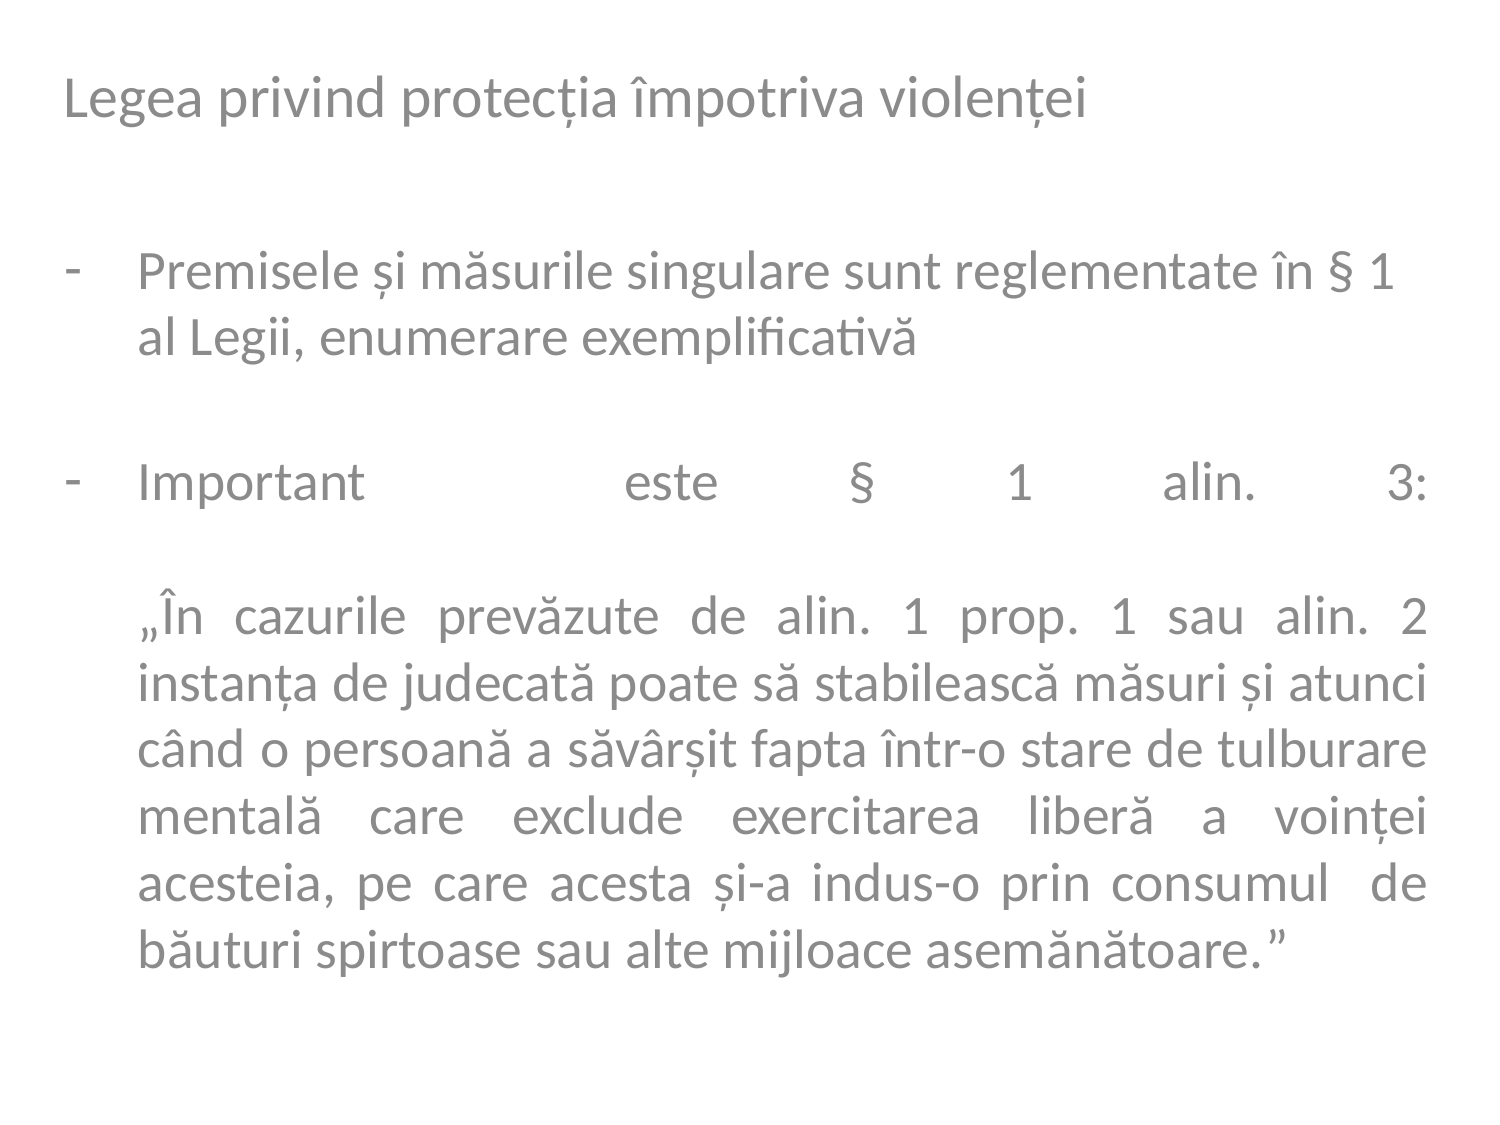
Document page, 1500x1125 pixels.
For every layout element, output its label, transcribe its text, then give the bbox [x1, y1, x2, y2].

subtitle Legea privind protecția împotriva violenței Premisele și măsurile singulare sunt reglementate în § 1 al Legii, enumerare exemplificativă Important este § 1 alin. 3: „În cazurile prevăzute de alin. 1 prop. 1 sau alin. 2 instanța de judecată poate să stabilească măsuri și atunci când o persoană a săvârșit fapta într-o stare de tulburare mentală care exclude exercitarea liberă a voinței acesteia, pe care acesta și-a indus-o prin consumul de băuturi spirtoase sau alte mijloace asemănătoare.” [48, 50, 1446, 1063]
